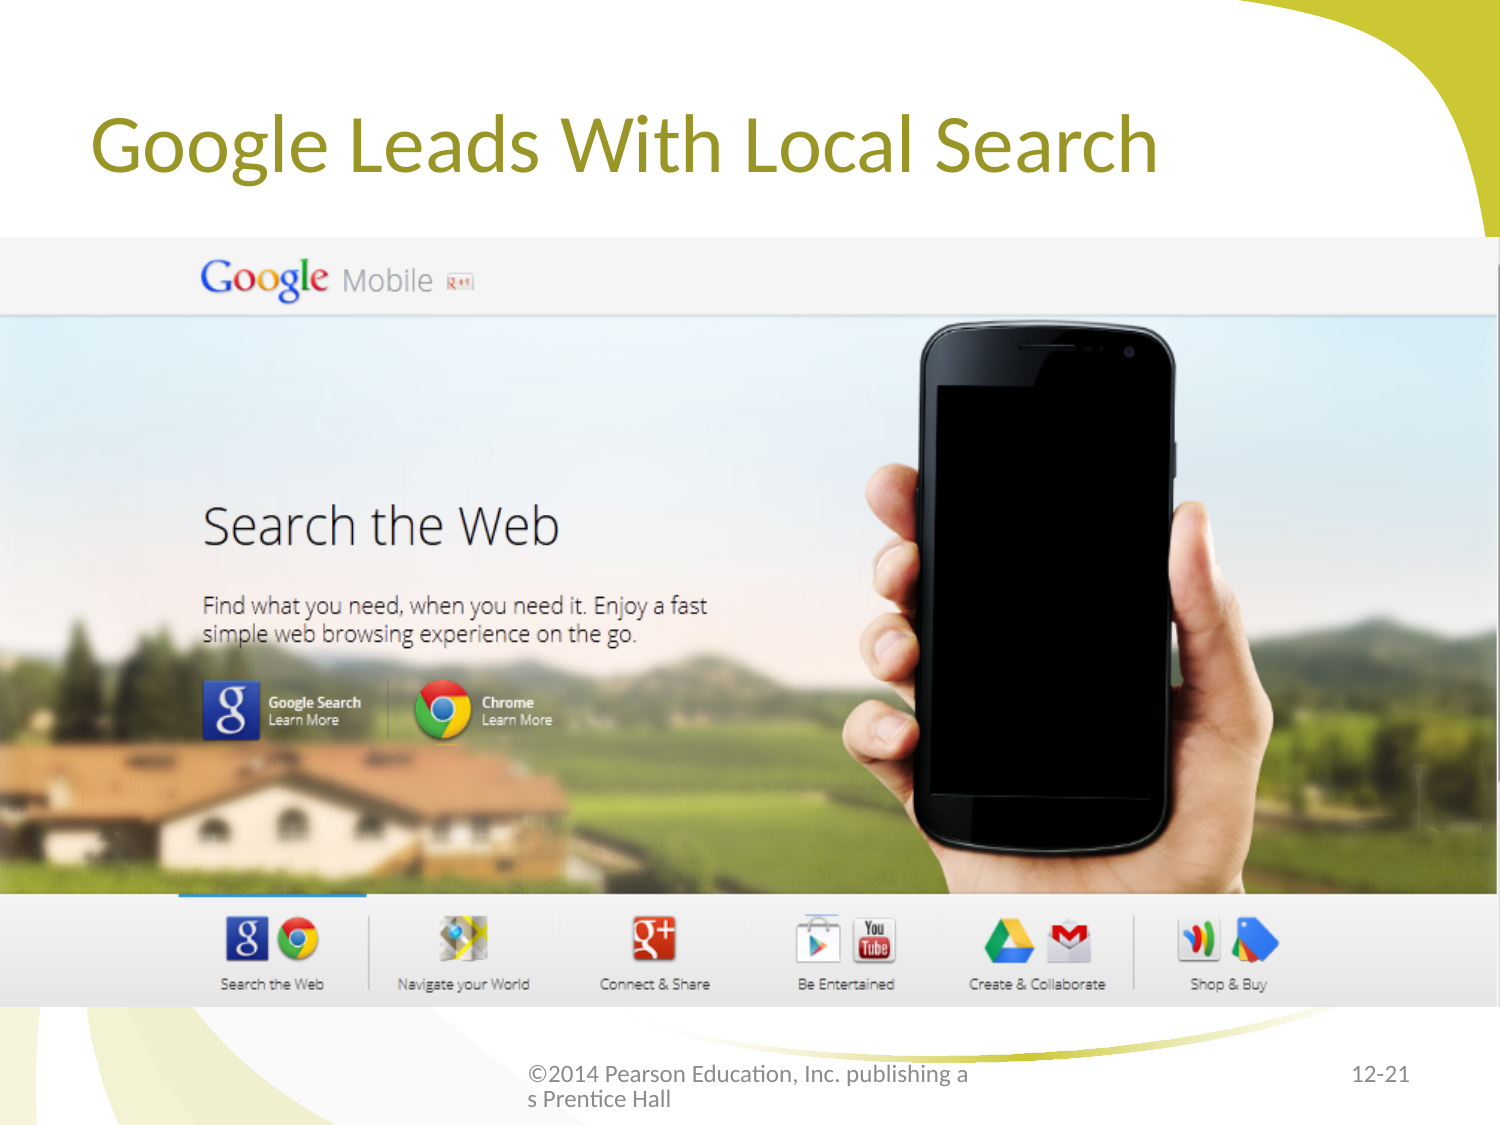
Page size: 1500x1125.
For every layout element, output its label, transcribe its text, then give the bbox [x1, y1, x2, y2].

footer ©2014 Pearson Education, Inc. publishing as Prentice Hall [512, 1042, 988, 1103]
title Google Leads With Local Search [75, 45, 1425, 233]
slide_number 12-21 [1074, 1042, 1425, 1103]
picture [0, 237, 1500, 1007]
